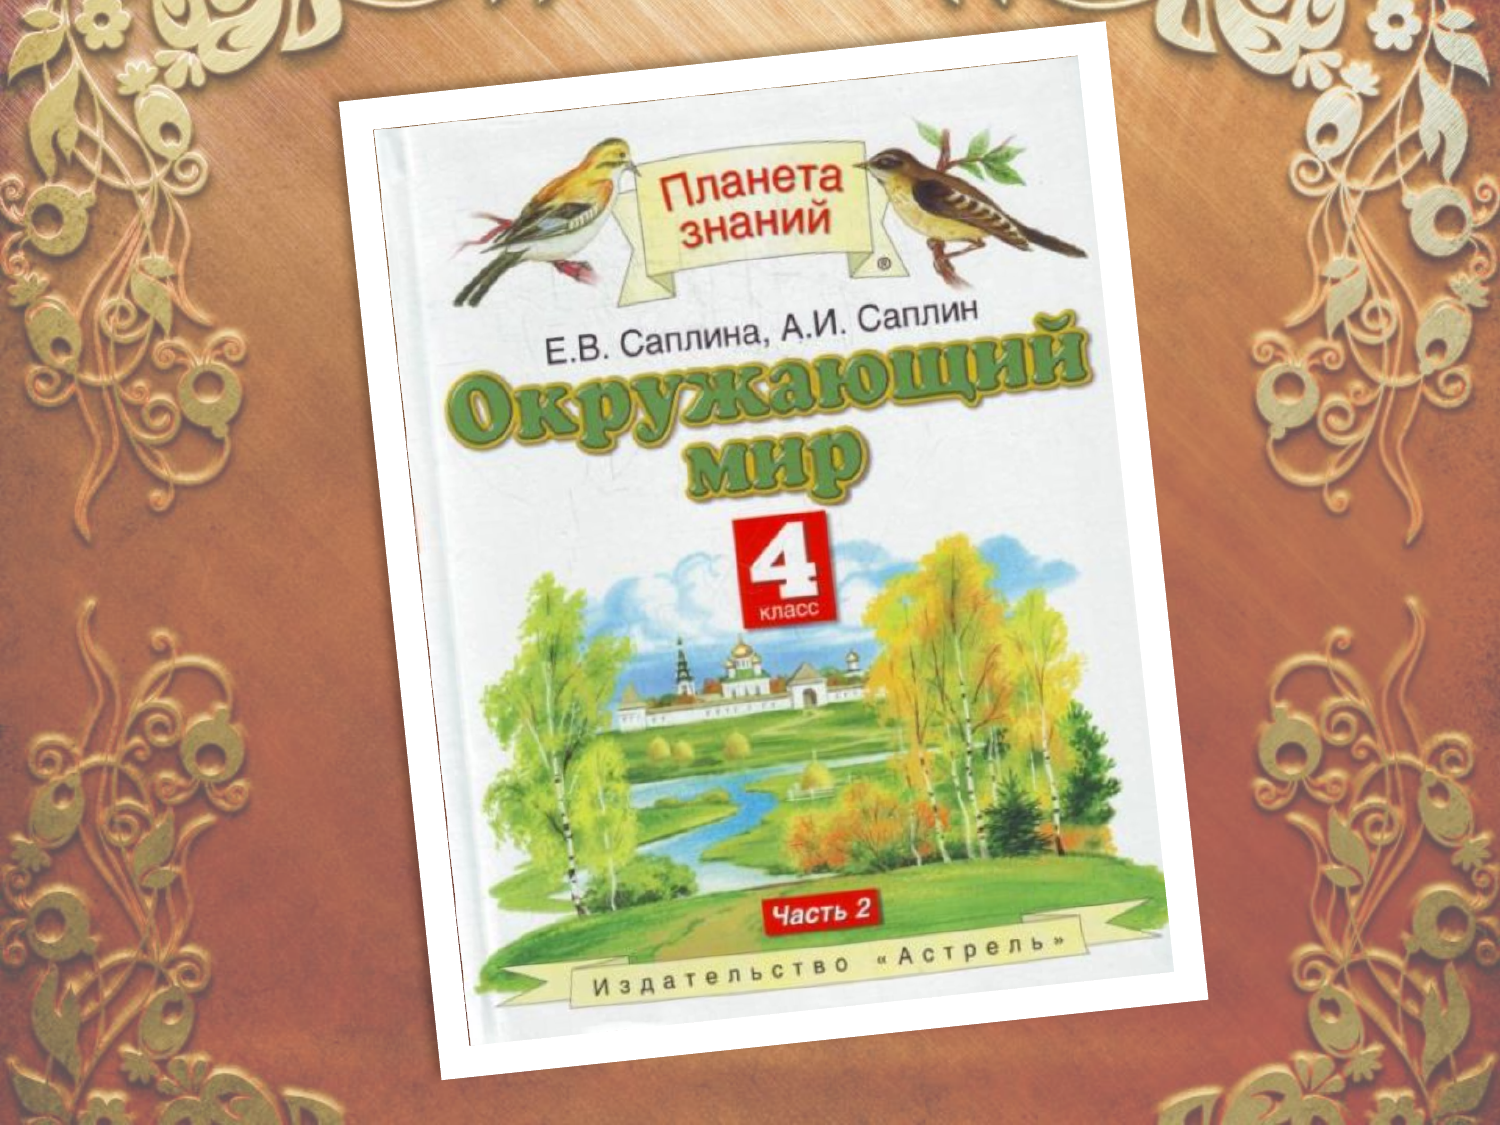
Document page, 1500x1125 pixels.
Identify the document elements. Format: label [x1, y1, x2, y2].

picture [374, 57, 1173, 1045]
